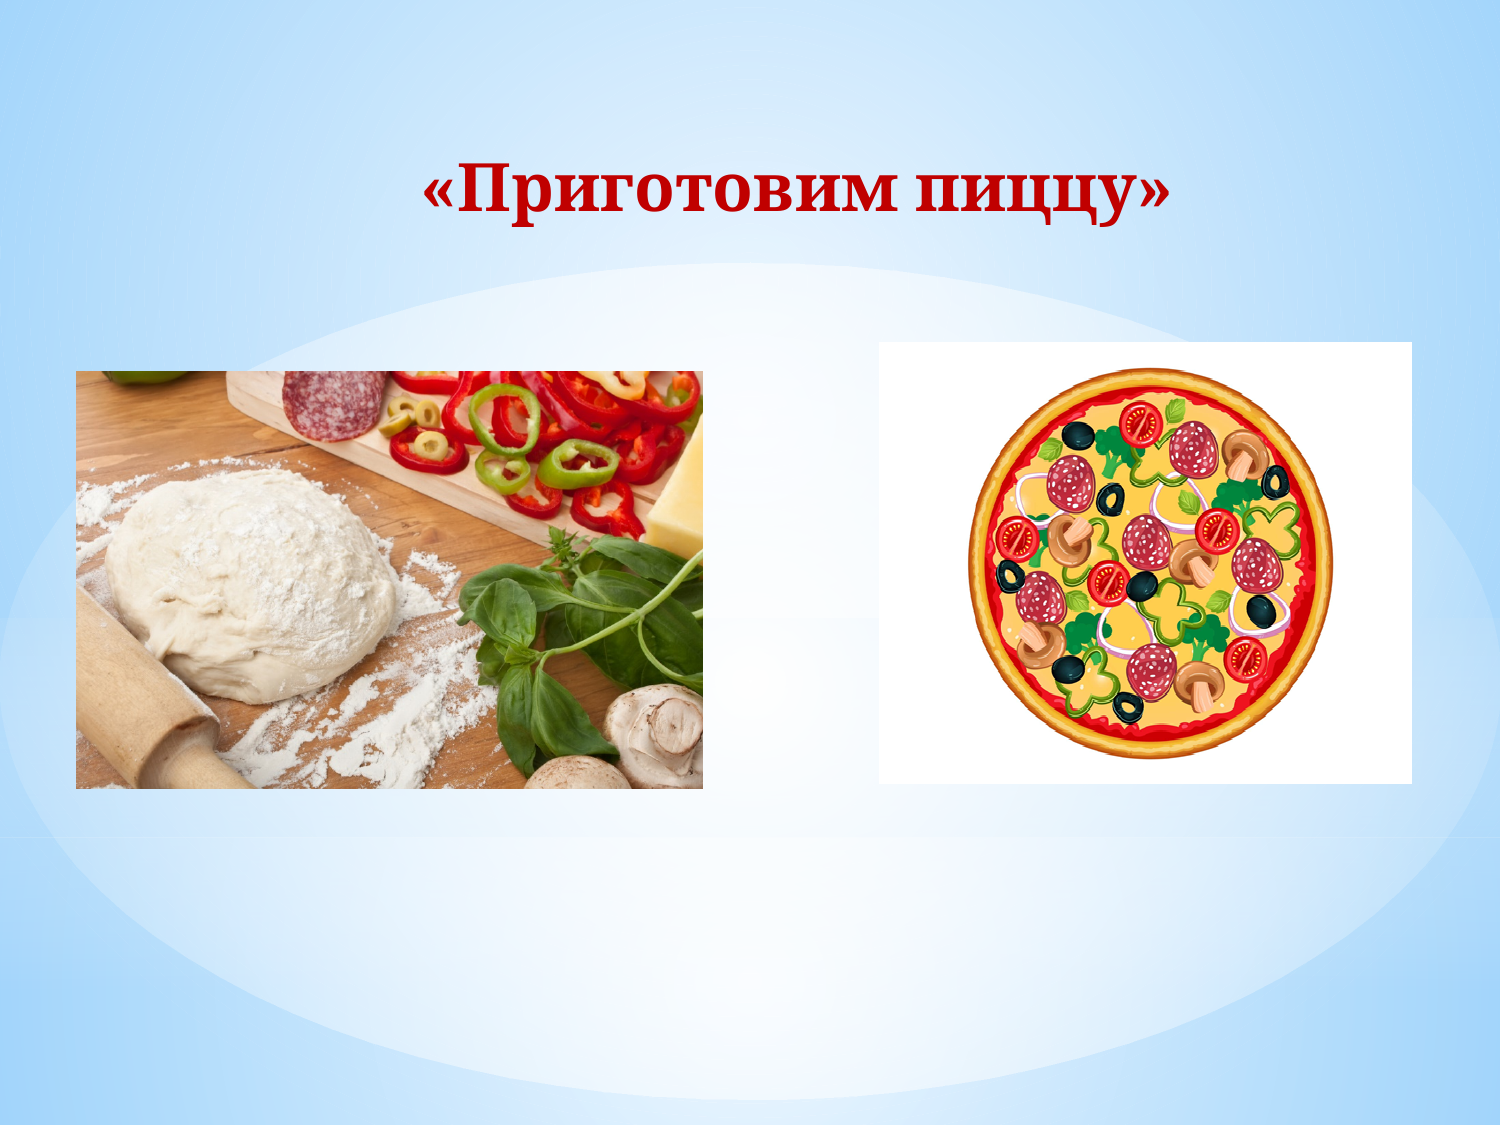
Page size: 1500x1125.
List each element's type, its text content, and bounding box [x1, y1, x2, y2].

picture [76, 370, 703, 789]
text_box «Приготовим пиццу» [289, 137, 1306, 232]
picture [879, 341, 1412, 784]
